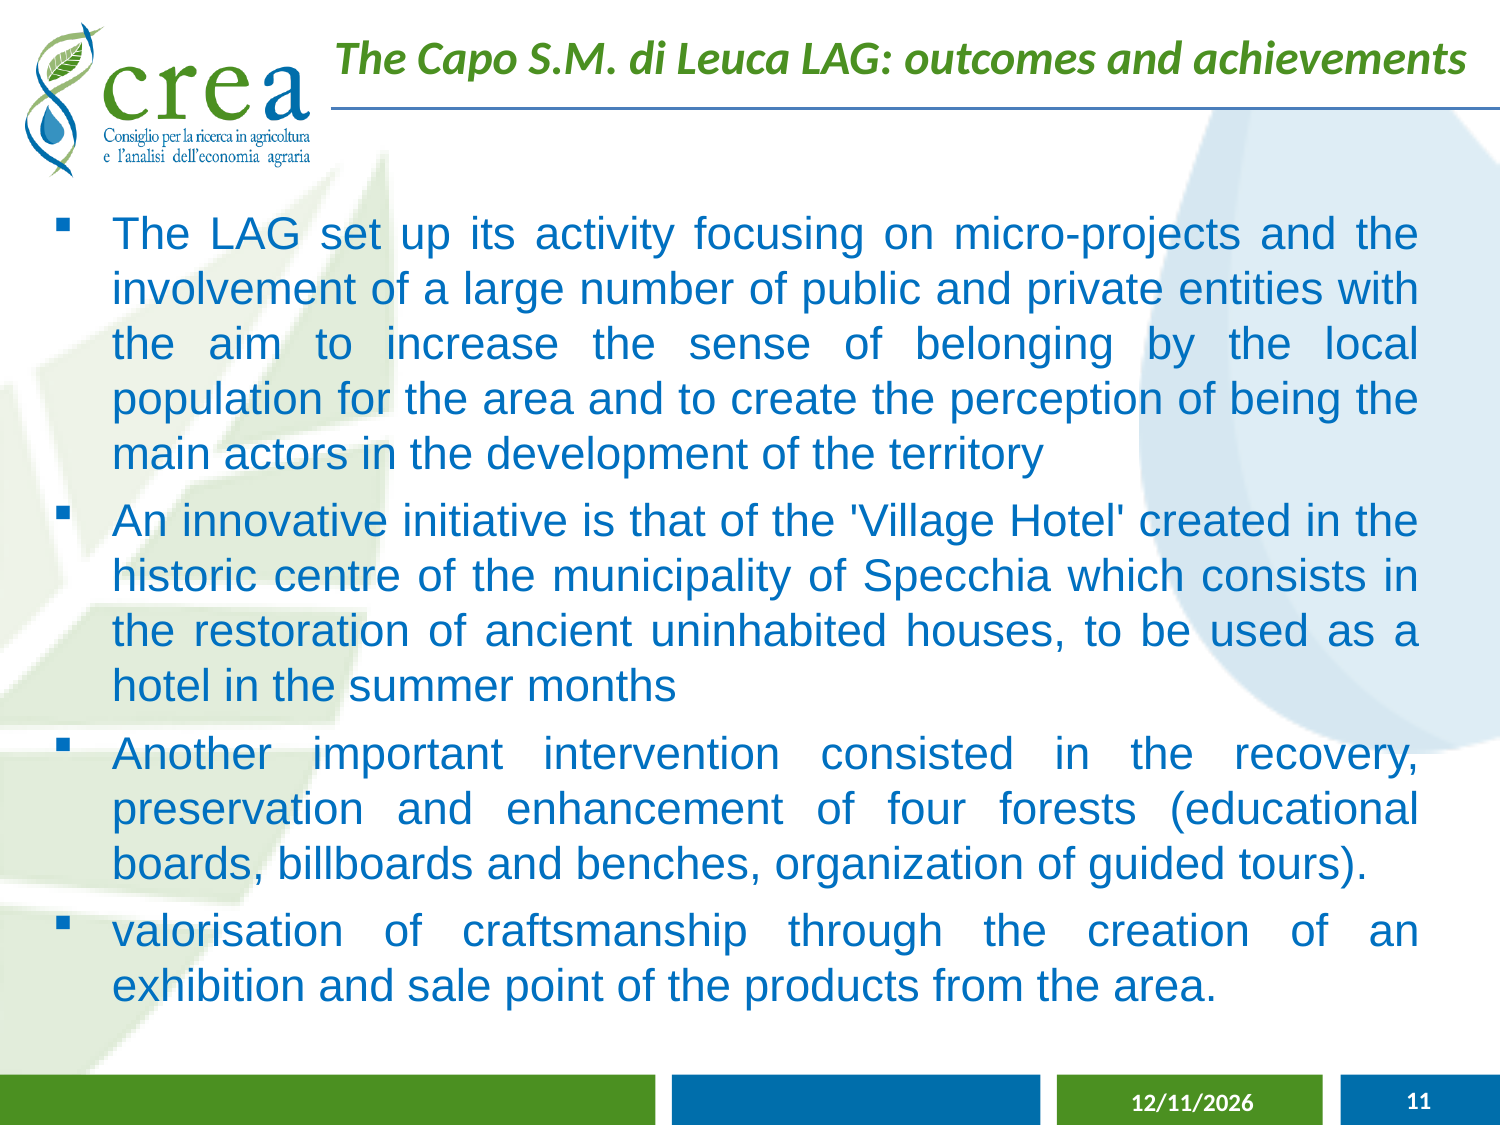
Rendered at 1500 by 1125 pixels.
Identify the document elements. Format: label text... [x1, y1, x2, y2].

picture [0, 22, 408, 1079]
text_box The LAG set up its activity focusing on micro-projects and the involvement of a large number of public and private entities with the aim to increase the sense of belonging by the local population for the area and to create the perception of being the main actors in the development of the territory An innovative initiative is that of the 'Village Hotel' created in the historic centre of the municipality of Specchia which consists in the restoration of ancient uninhabited houses, to be used as a hotel in the summer months Another important intervention consisted in the recovery, preservation and enhancement of four forests (educational boards, billboards and benches, organization of guided tours). valorisation of craftsmanship through the creation of an exhibition and sale point of the products from the area. [37, 196, 1436, 1019]
picture [1139, 110, 1500, 754]
list The Capo S.M. di Leuca LAG: outcomes and achievements [312, 19, 1483, 102]
